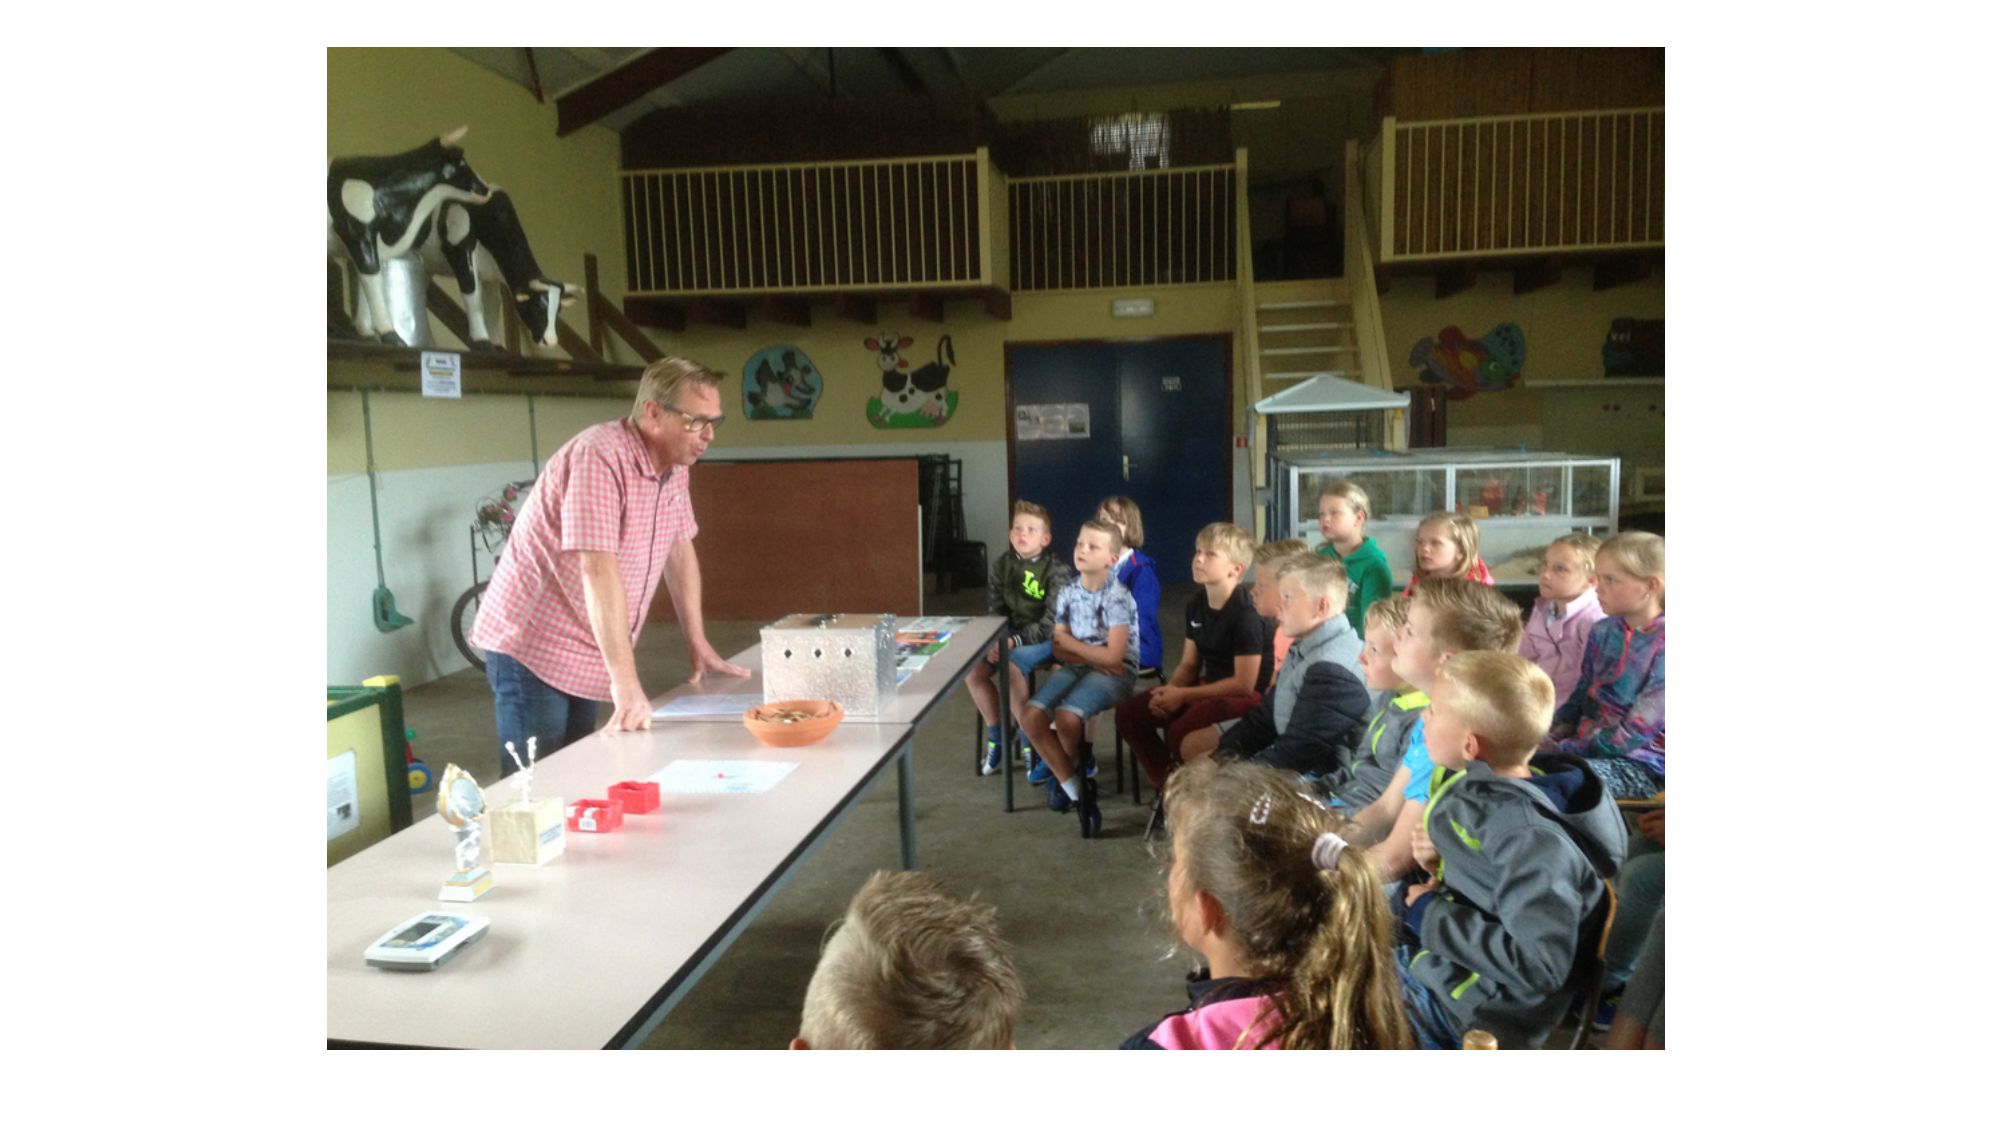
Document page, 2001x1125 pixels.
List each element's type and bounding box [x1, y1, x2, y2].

picture [327, 47, 1665, 1050]
